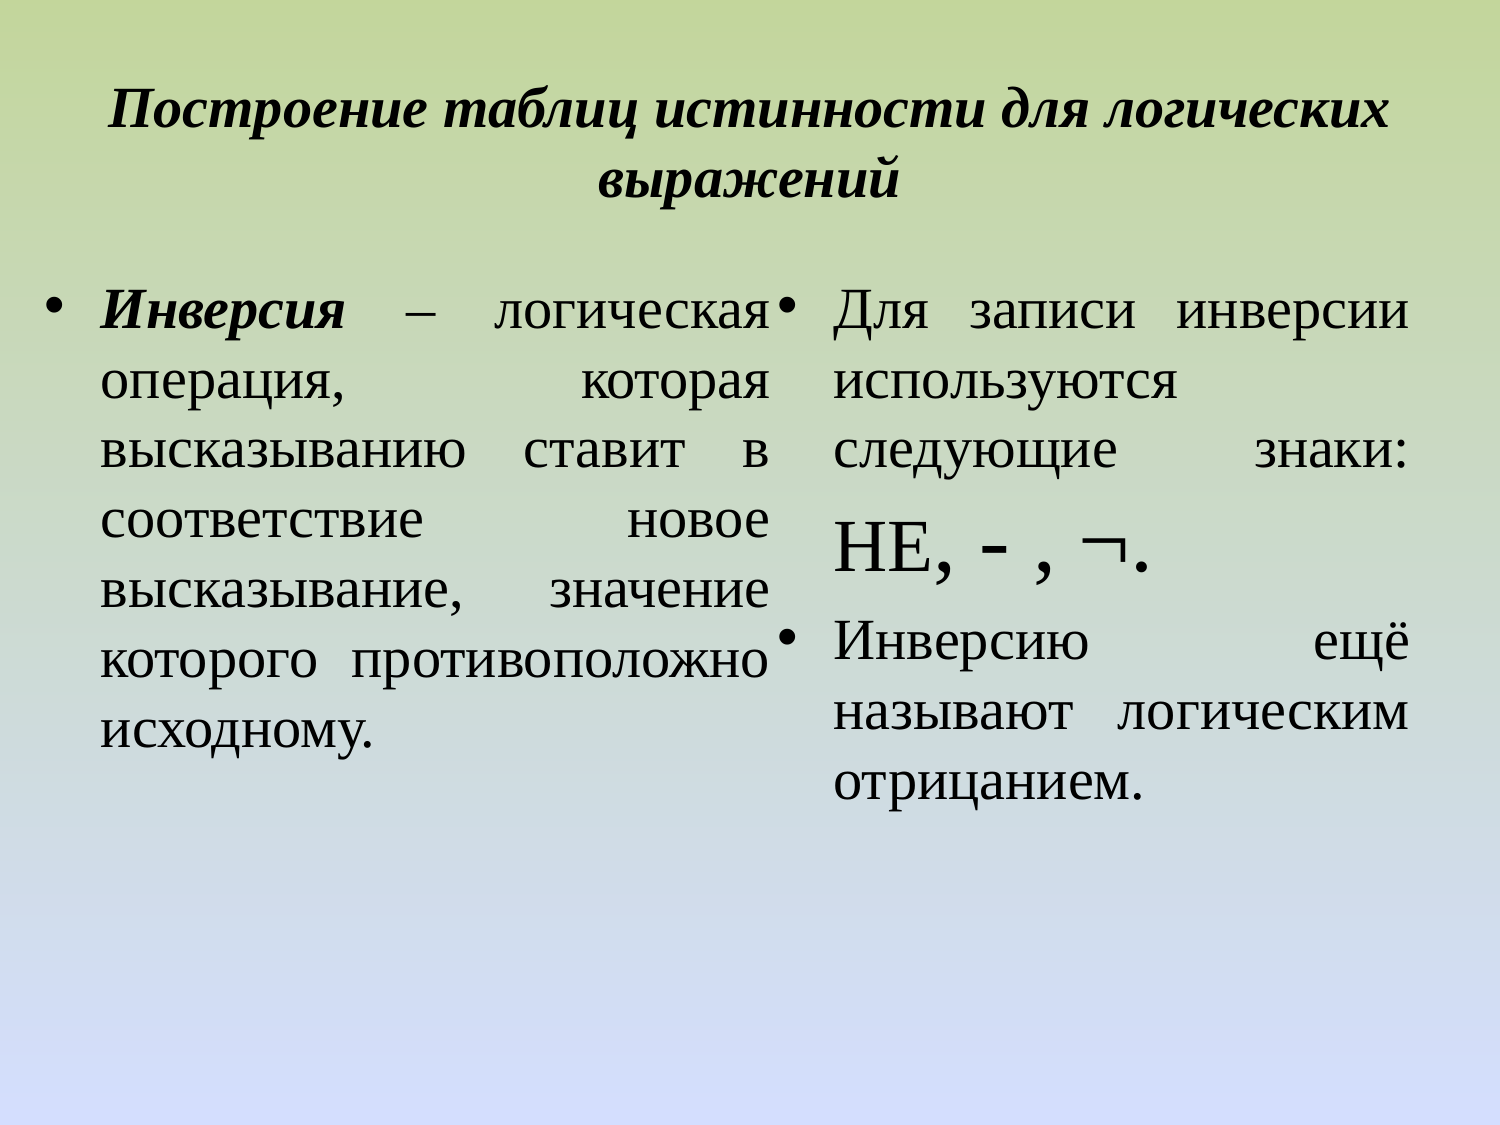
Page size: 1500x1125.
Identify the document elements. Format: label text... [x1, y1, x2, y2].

list Для записи инверсии используются следующие знаки: НЕ, - , ¬. Инверсию ещё называют логическим отрицанием. [762, 262, 1425, 1005]
title Построение таблиц истинности для логических выражений [75, 45, 1425, 233]
list Инверсия – логическая операция, которая высказыванию ставит в соответствие новое высказывание, значение которого противоположно исходному. [29, 262, 762, 1005]
